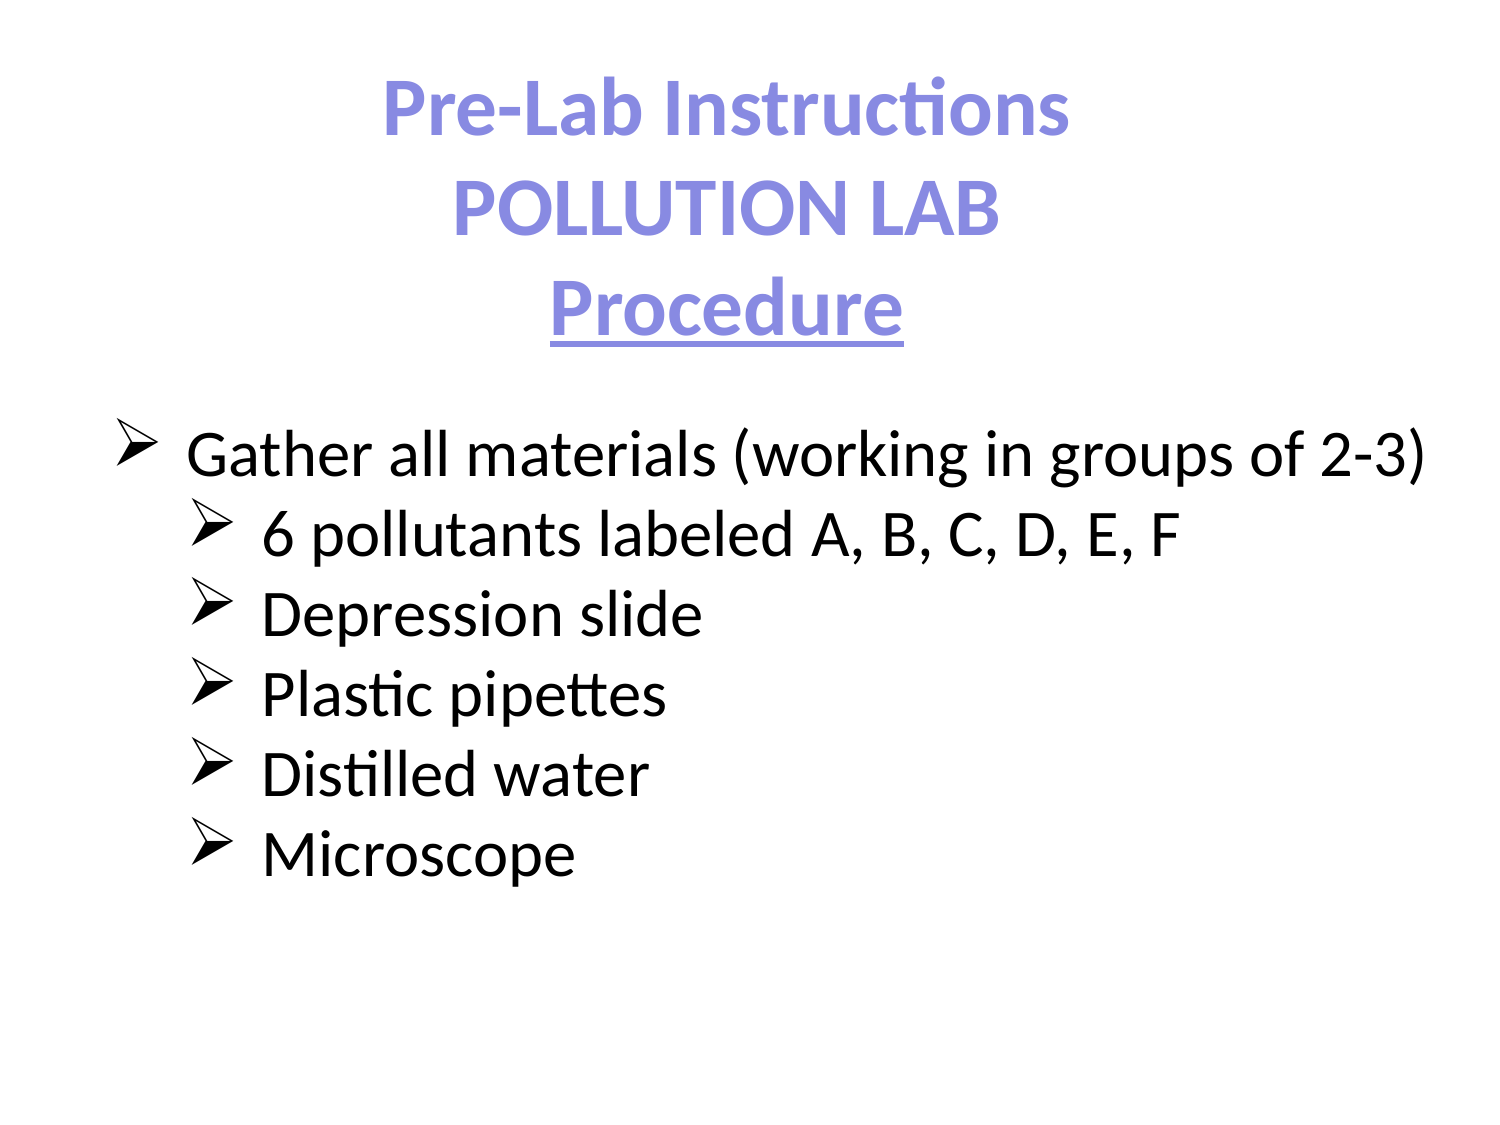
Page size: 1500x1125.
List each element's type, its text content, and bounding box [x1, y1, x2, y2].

text_box Gather all materials (working in groups of 2-3) 6 pollutants labeled A, B, C, D, E, F Depression slide Plastic pipettes Distilled water Microscope [96, 402, 1454, 898]
text_box Pre-Lab Instructions POLLUTION LAB Procedure [218, 45, 1237, 360]
